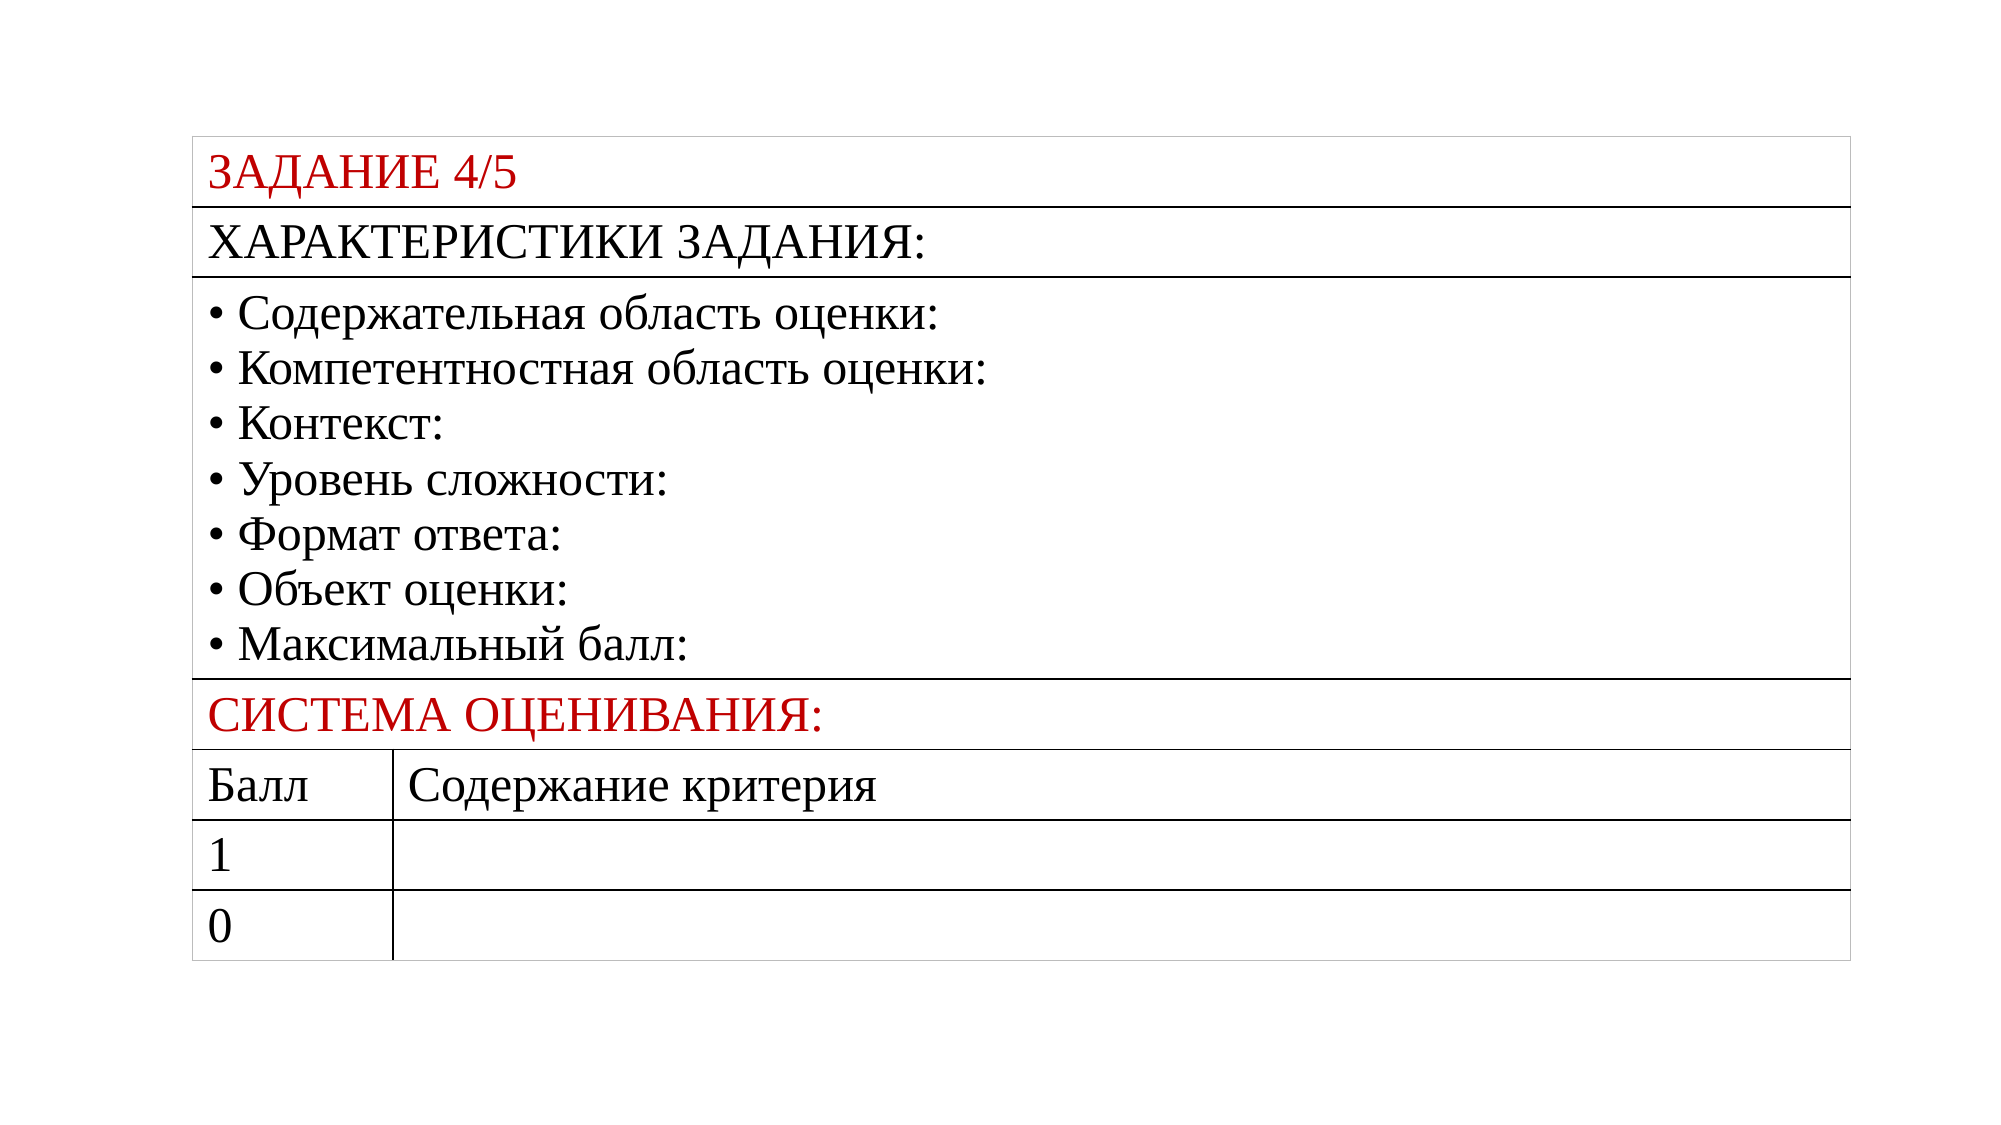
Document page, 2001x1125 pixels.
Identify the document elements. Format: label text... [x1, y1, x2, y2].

table_cell 1 [193, 821, 392, 889]
table_cell Содержание критерия [394, 750, 1850, 819]
table_cell [394, 821, 1850, 889]
table_header ЗАДАНИЕ 4/5 [193, 137, 1850, 206]
table_cell [394, 891, 1850, 960]
table_cell Балл [193, 750, 392, 819]
table_cell • Содержательная область оценки: • Компетентностная область оценки: • Контекст: • Уровень сложности: • Формат ответа: • Объект оценки: • Максимальный балл: [193, 278, 1850, 678]
table_cell СИСТЕМА ОЦЕНИВАНИЯ: [193, 680, 1850, 749]
table_cell ХАРАКТЕРИСТИКИ ЗАДАНИЯ: [193, 208, 1850, 276]
table_cell 0 [193, 891, 392, 960]
